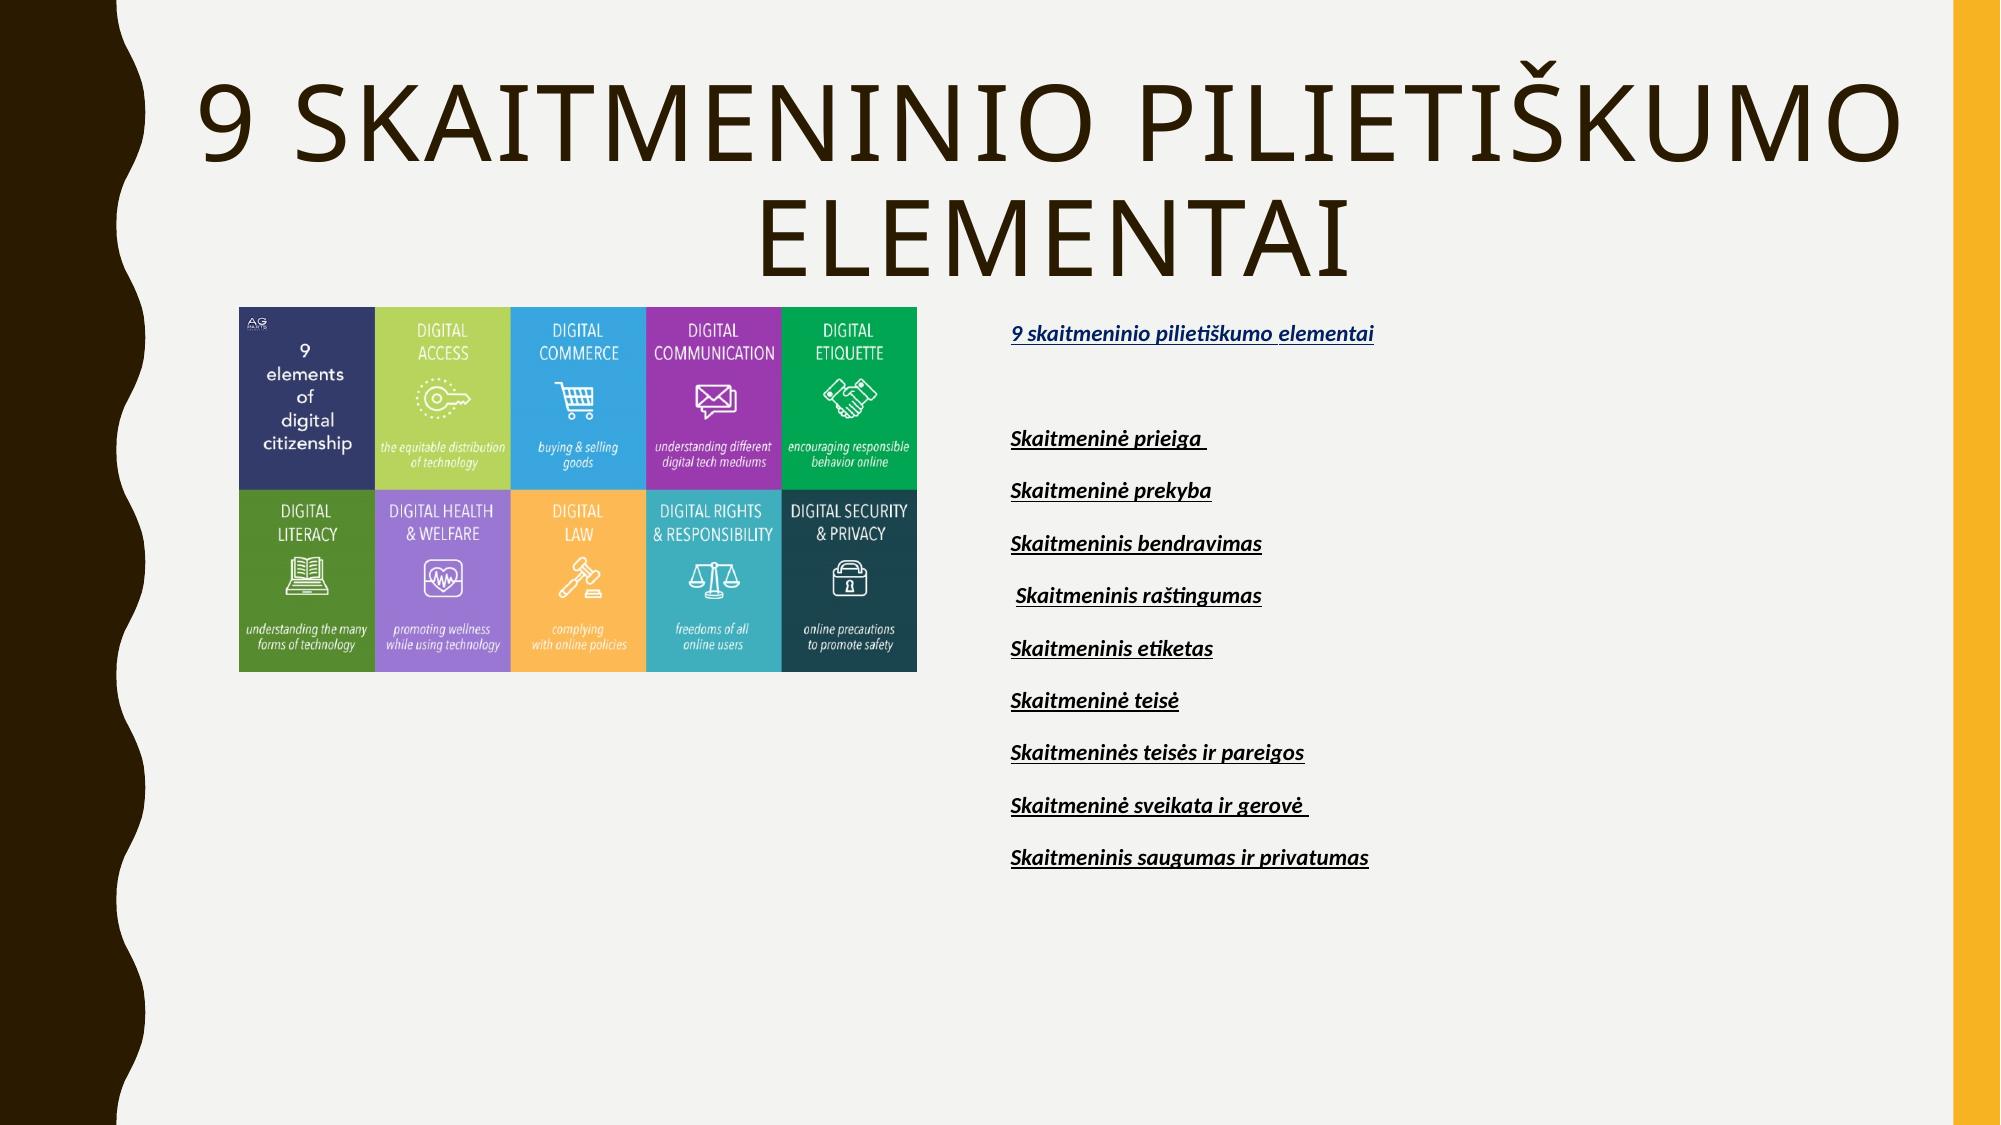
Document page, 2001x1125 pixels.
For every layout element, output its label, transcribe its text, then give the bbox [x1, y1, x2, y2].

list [239, 307, 917, 672]
text_box 9 skaitmeninio pilietiškumo elementai Skaitmeninė prieiga Skaitmeninė prekyba Skaitmeninis bendravimas Skaitmeninis raštingumas Skaitmeninis etiketas Skaitmeninė teisė Skaitmeninės teisės ir pareigos Skaitmeninė sveikata ir gerovė Skaitmeninis saugumas ir privatumas [995, 307, 1437, 954]
title 9 SKAITMENINIO PILIETIŠKUMO ELEMENTAI [159, 62, 1947, 308]
